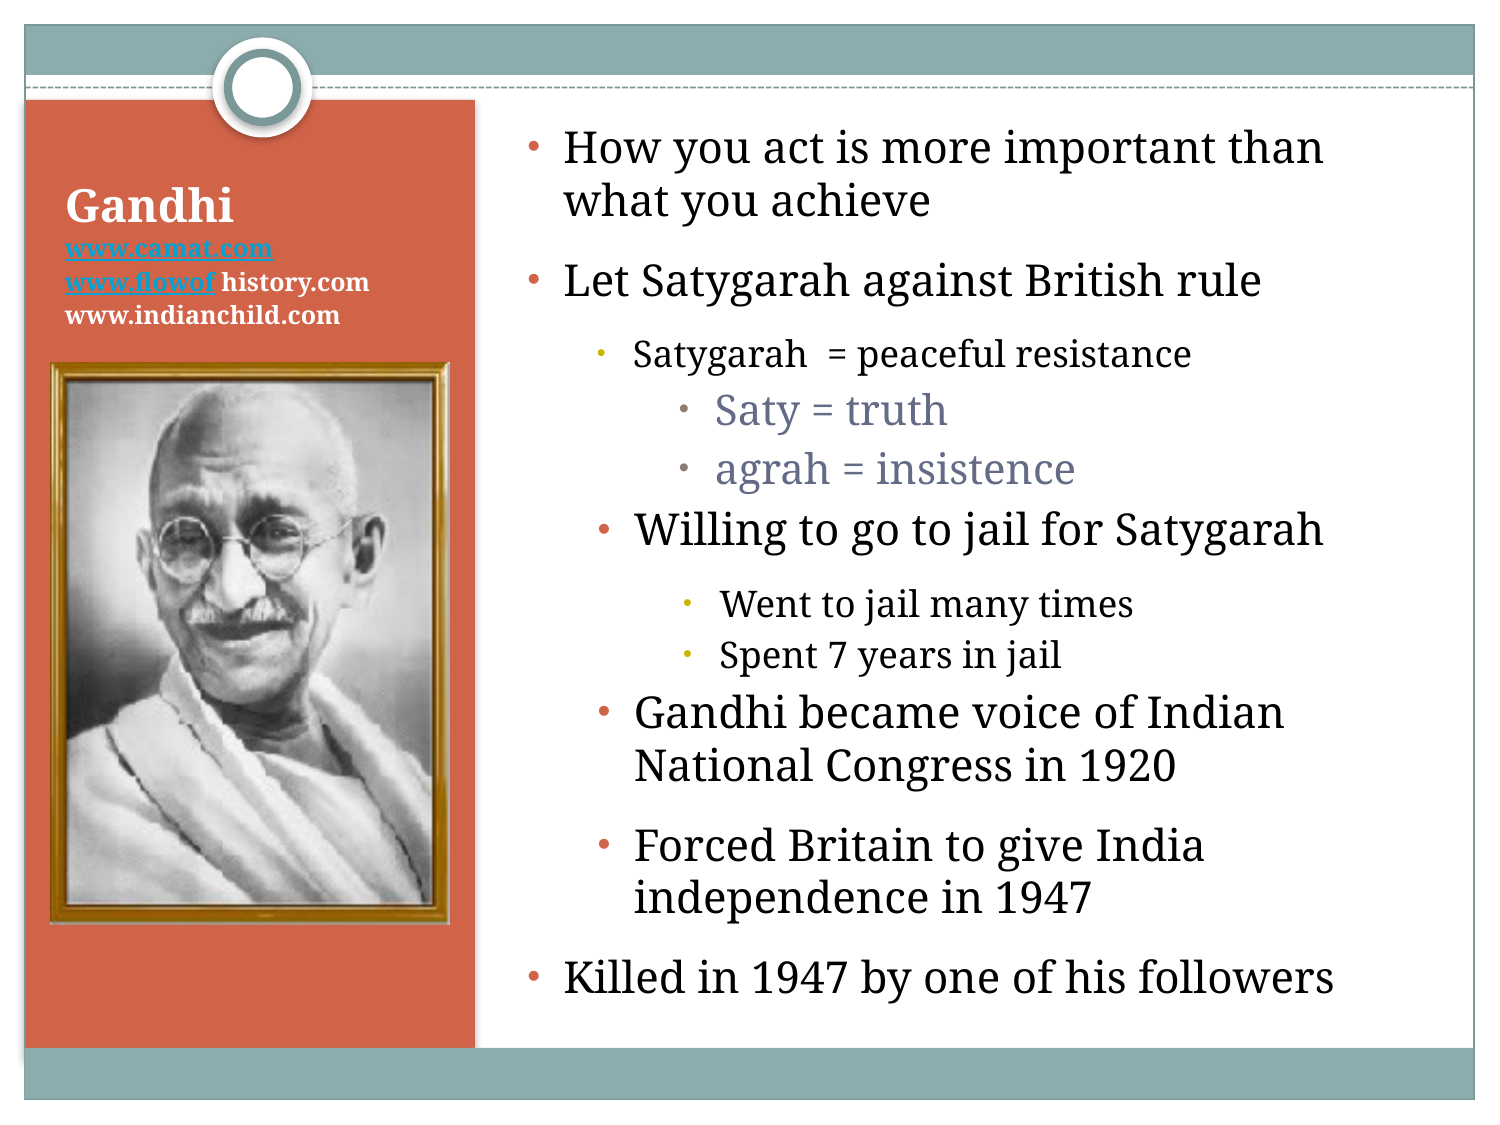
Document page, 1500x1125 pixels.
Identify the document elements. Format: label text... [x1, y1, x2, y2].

list How you act is more important than what you achieve Let Satygarah against British rule Satygarah = peaceful resistance Saty = truth agrah = insistence Willing to go to jail for Satygarah Went to jail many times Spent 7 years in jail Gandhi became voice of Indian National Congress in 1920 Forced Britain to give India independence in 1947 Killed in 1947 by one of his followers [512, 112, 1438, 1018]
title Gandhi www.camat.com www.flowof history.com www.indianchild.com [50, 162, 438, 338]
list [49, 362, 451, 926]
